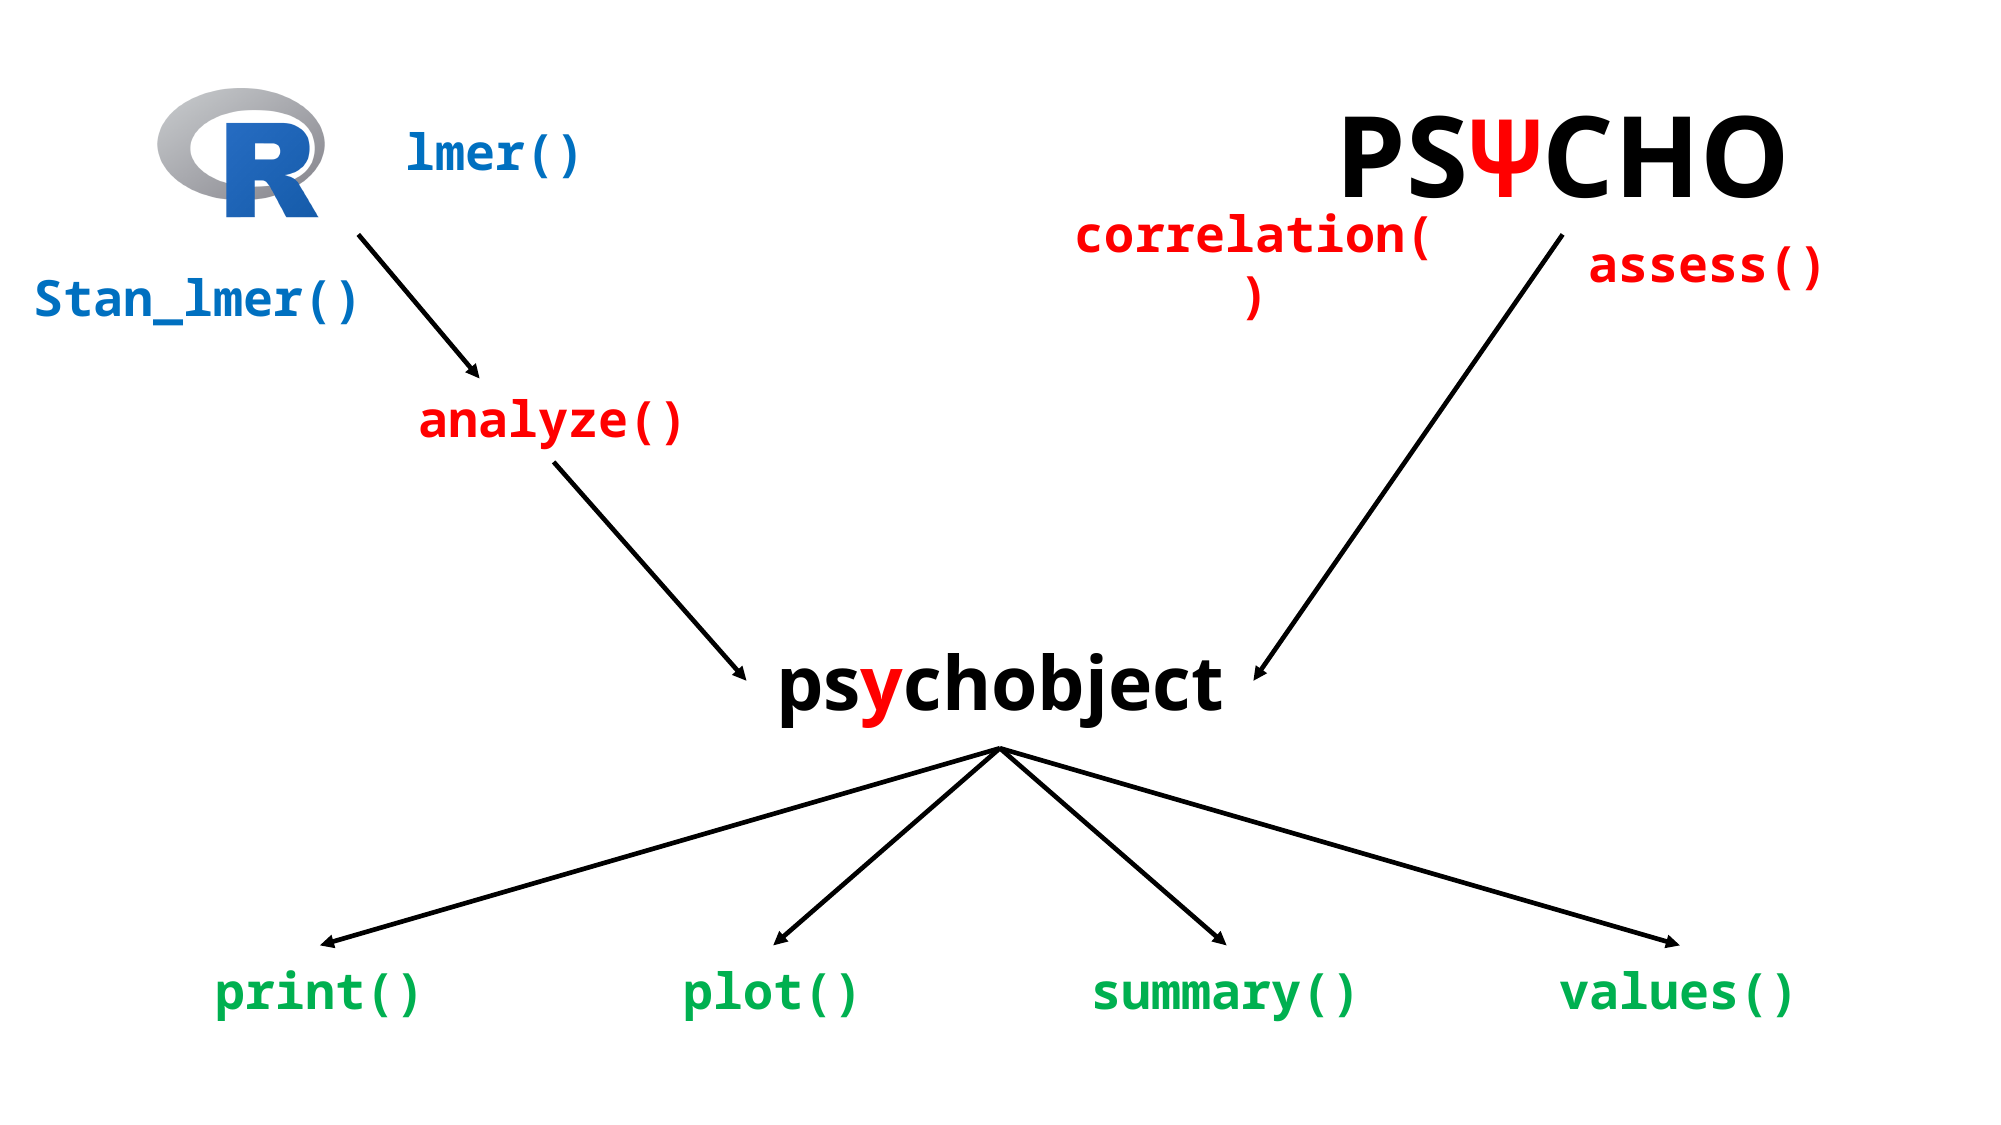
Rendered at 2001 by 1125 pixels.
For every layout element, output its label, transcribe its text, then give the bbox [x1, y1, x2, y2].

text_box correlation() [1059, 217, 1451, 307]
text_box Stan_lmer() [17, 251, 358, 341]
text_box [358, 234, 480, 379]
text_box lmer() [329, 106, 663, 196]
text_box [153, 945, 1847, 1034]
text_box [773, 748, 999, 946]
text_box assess() [1512, 217, 1904, 307]
picture [153, 82, 329, 223]
text_box analyze() [386, 372, 721, 463]
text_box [319, 748, 773, 946]
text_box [999, 748, 1680, 946]
text_box PSΨCHO [1278, 69, 1848, 234]
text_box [553, 461, 747, 681]
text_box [1253, 234, 1563, 681]
text_box psychobject [745, 612, 1254, 748]
